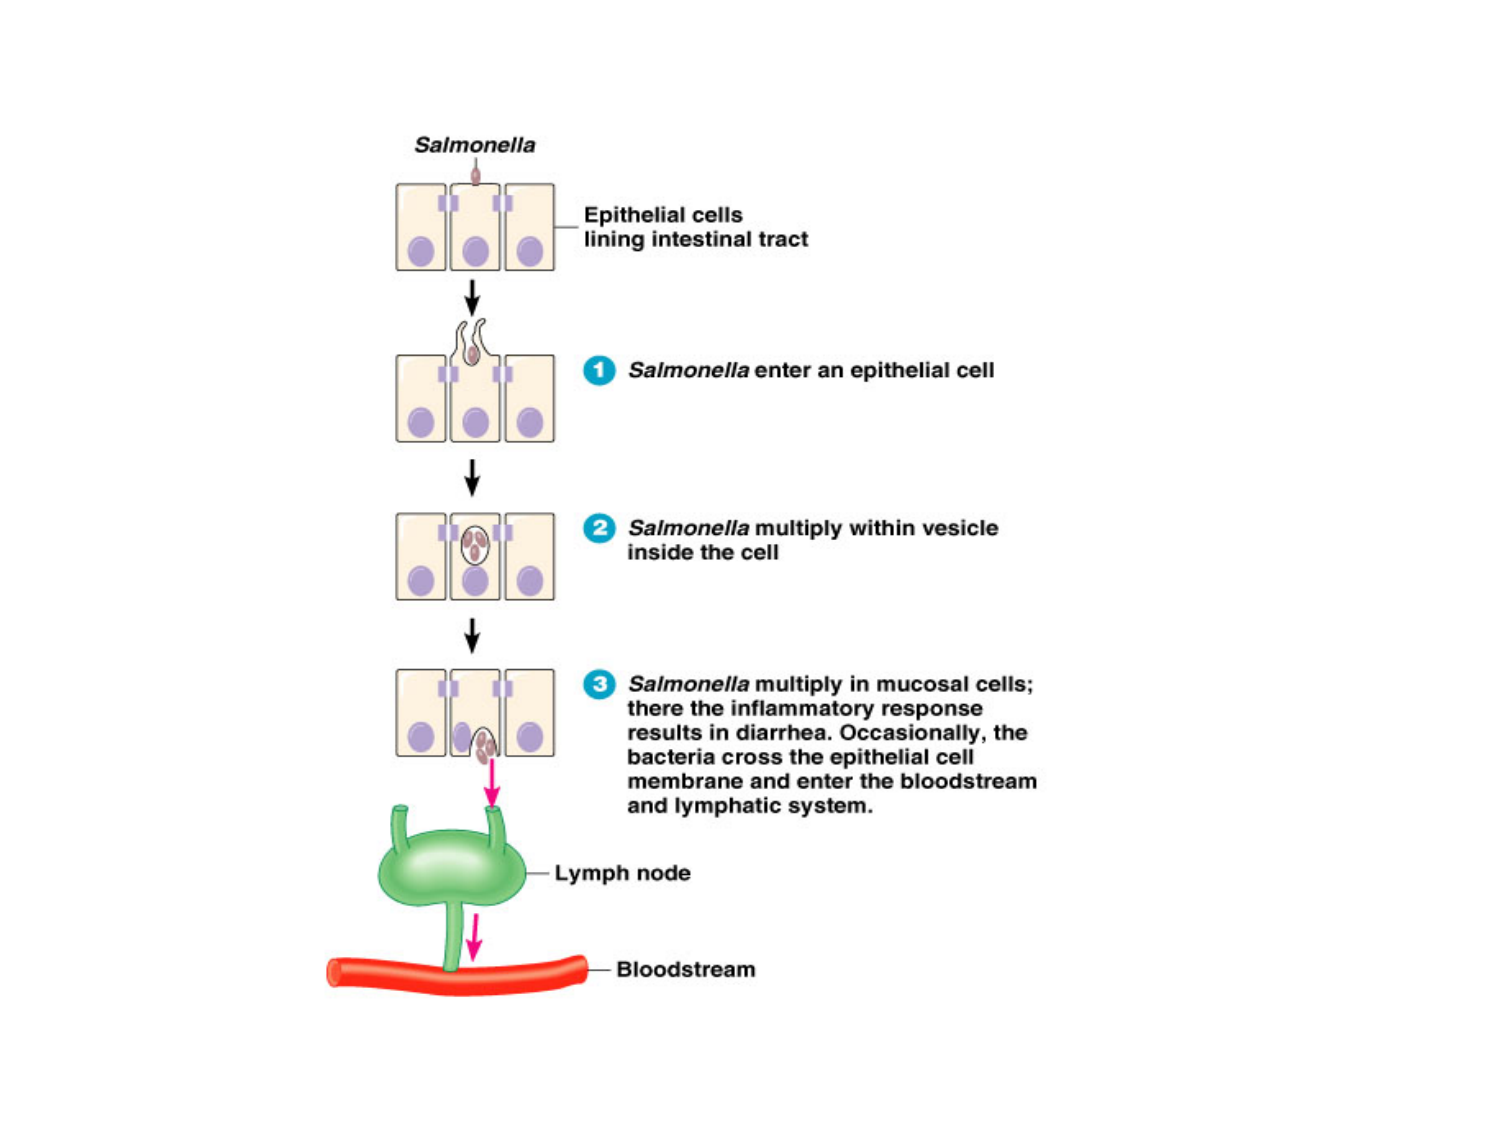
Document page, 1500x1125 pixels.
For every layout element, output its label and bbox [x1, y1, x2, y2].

picture [312, 124, 1053, 1005]
